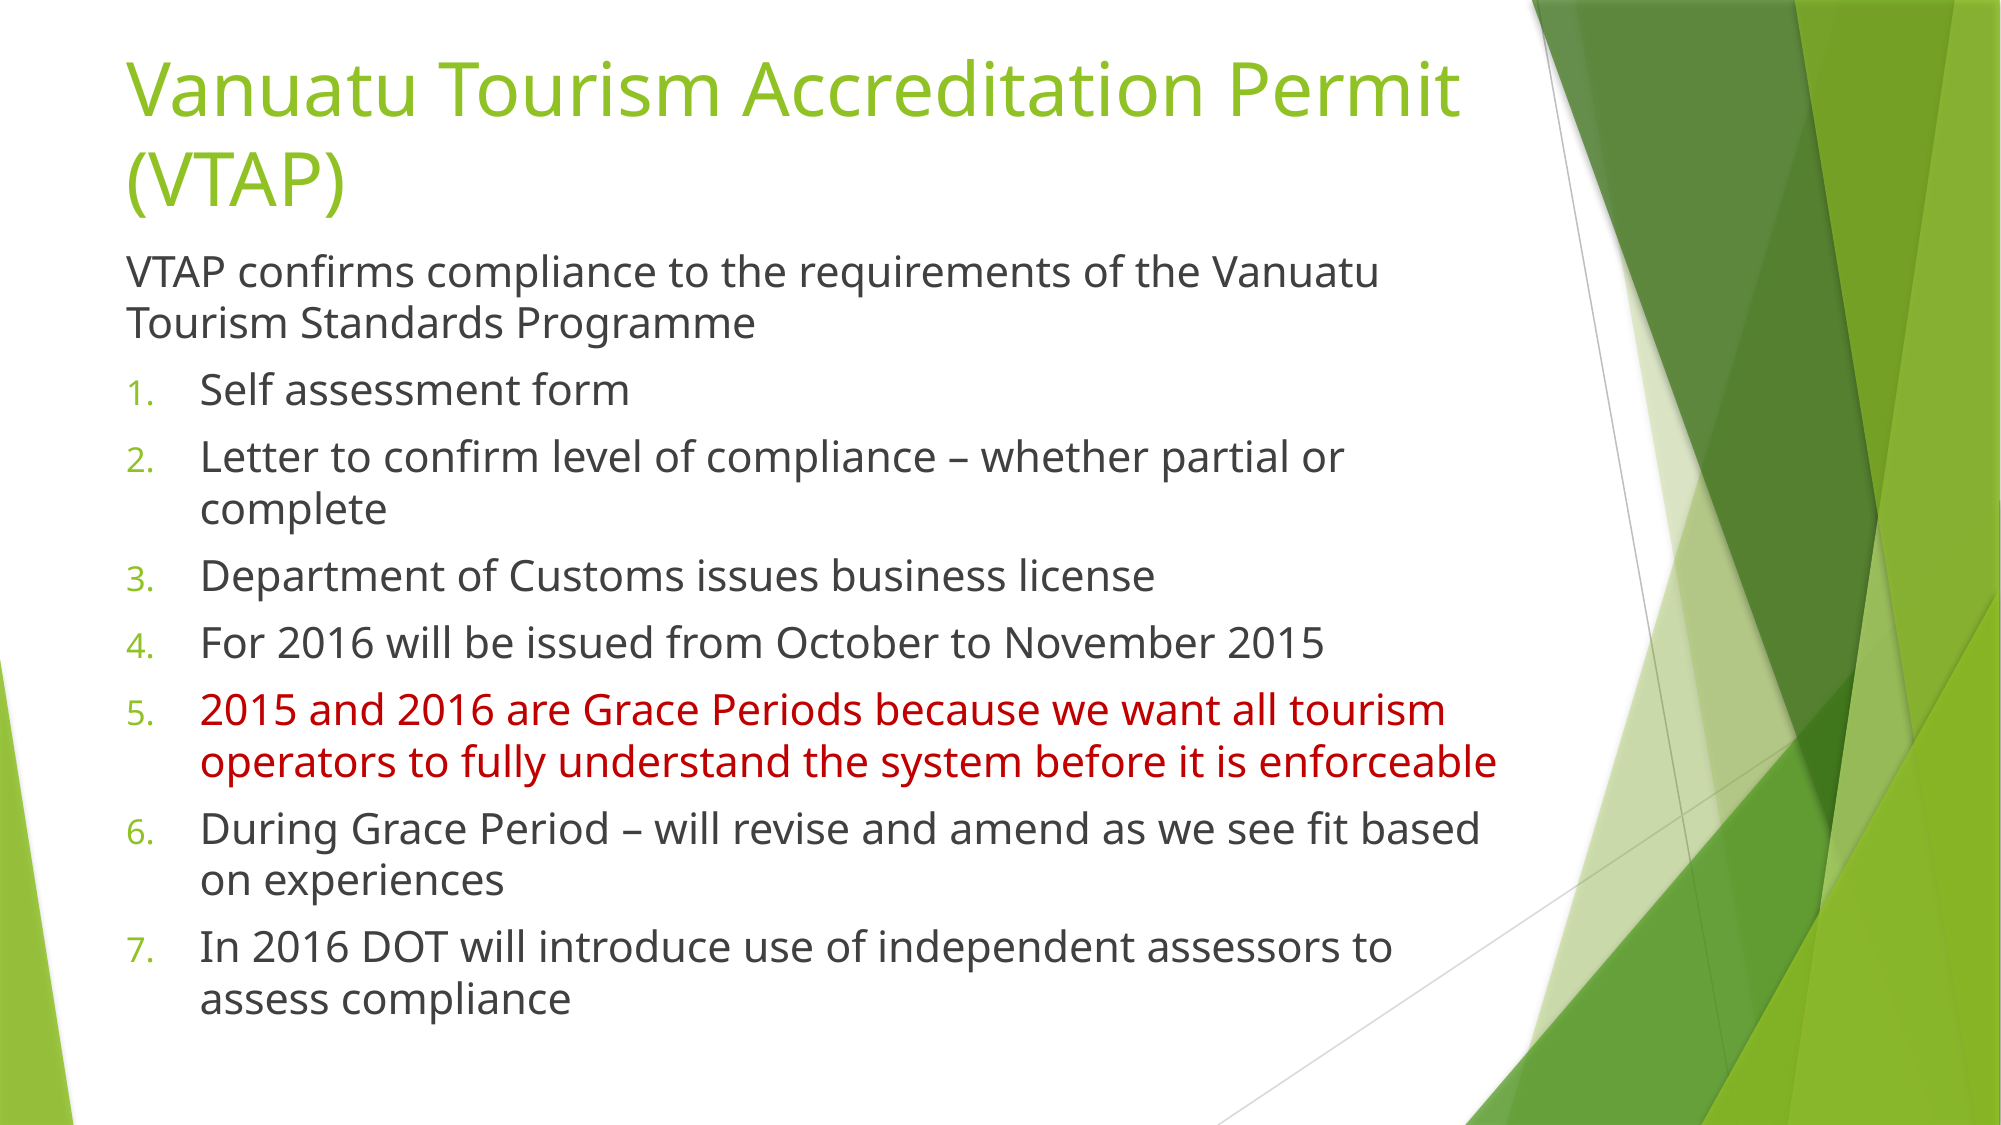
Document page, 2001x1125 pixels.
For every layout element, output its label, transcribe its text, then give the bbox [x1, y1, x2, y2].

title Vanuatu Tourism Accreditation Permit (VTAP) [111, 33, 1522, 236]
list VTAP confirms compliance to the requirements of the Vanuatu Tourism Standards Programme Self assessment form Letter to confirm level of compliance – whether partial or complete Department of Customs issues business license For 2016 will be issued from October to November 2015 2015 and 2016 are Grace Periods because we want all tourism operators to fully understand the system before it is enforceable During Grace Period – will revise and amend as we see fit based on experiences In 2016 DOT will introduce use of independent assessors to assess compliance [111, 236, 1522, 1075]
